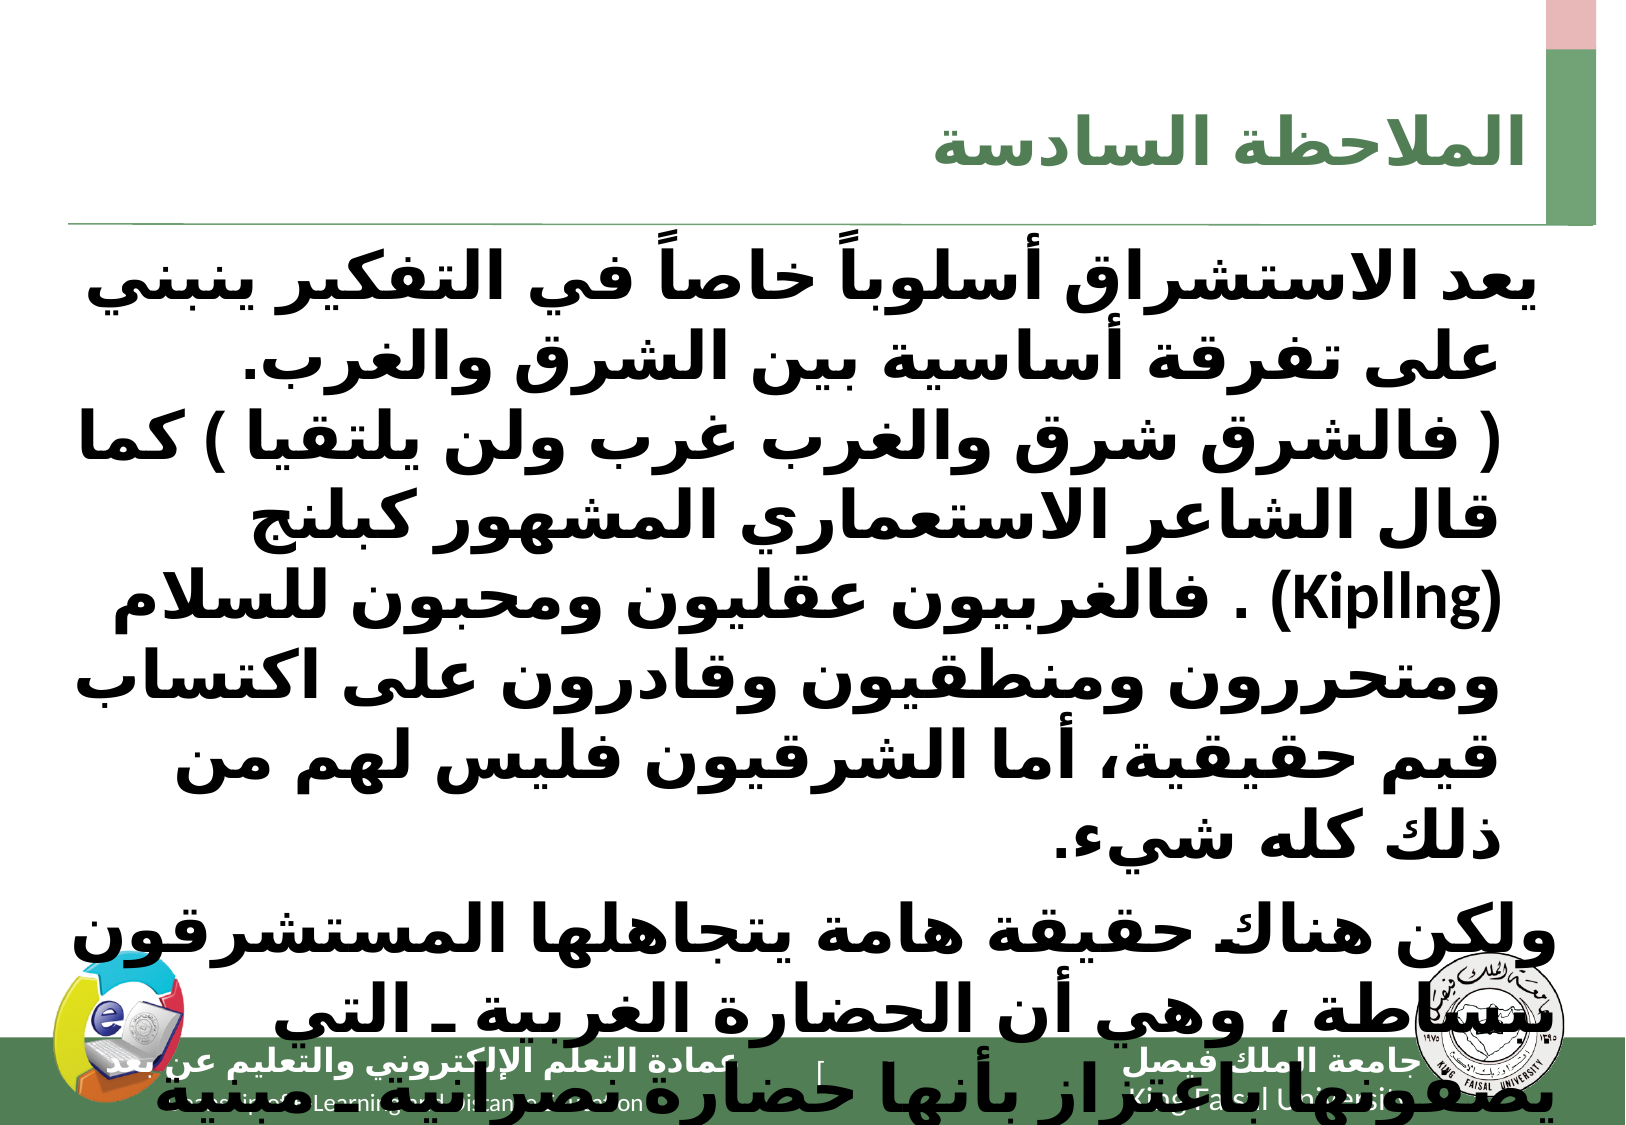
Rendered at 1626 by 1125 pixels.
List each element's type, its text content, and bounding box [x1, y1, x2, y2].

picture [170, 1097, 178, 1104]
title الملاحظة السادسة [80, 44, 1544, 224]
picture [50, 1038, 188, 1104]
picture [1412, 1038, 1567, 1100]
list يعد الاستشراق أسلوباً خاصاً في التفكير ينبني على تفرقة أساسية بين الشرق والغرب. ( فالشرق شرق والغرب غرب ولن يلتقيا ) كما قال الشاعر الاستعماري المشهور كبلنج (Kipllng) . فالغربيون عقليون ومحبون للسلام ومتحررون ومنطقيون وقادرون على اكتساب قيم حقيقية، أما الشرقيون فليس لهم من ذلك كله شيء. ولكن هناك حقيقة هامة يتجاهلها المستشرقون ببساطة ، وهي أن الحضارة الغربية ـ التي يصفونها باعتزاز بأنها حضارة نصرانية ـ مبنية في الأصل على تعاليم رجل شرقي وهو المسيح عليه السلام ، وعلى ما نقلوه عن العرب من علوم عربية ومن تراث قديم تطور على أيدي العرب. [49, 224, 1576, 1038]
